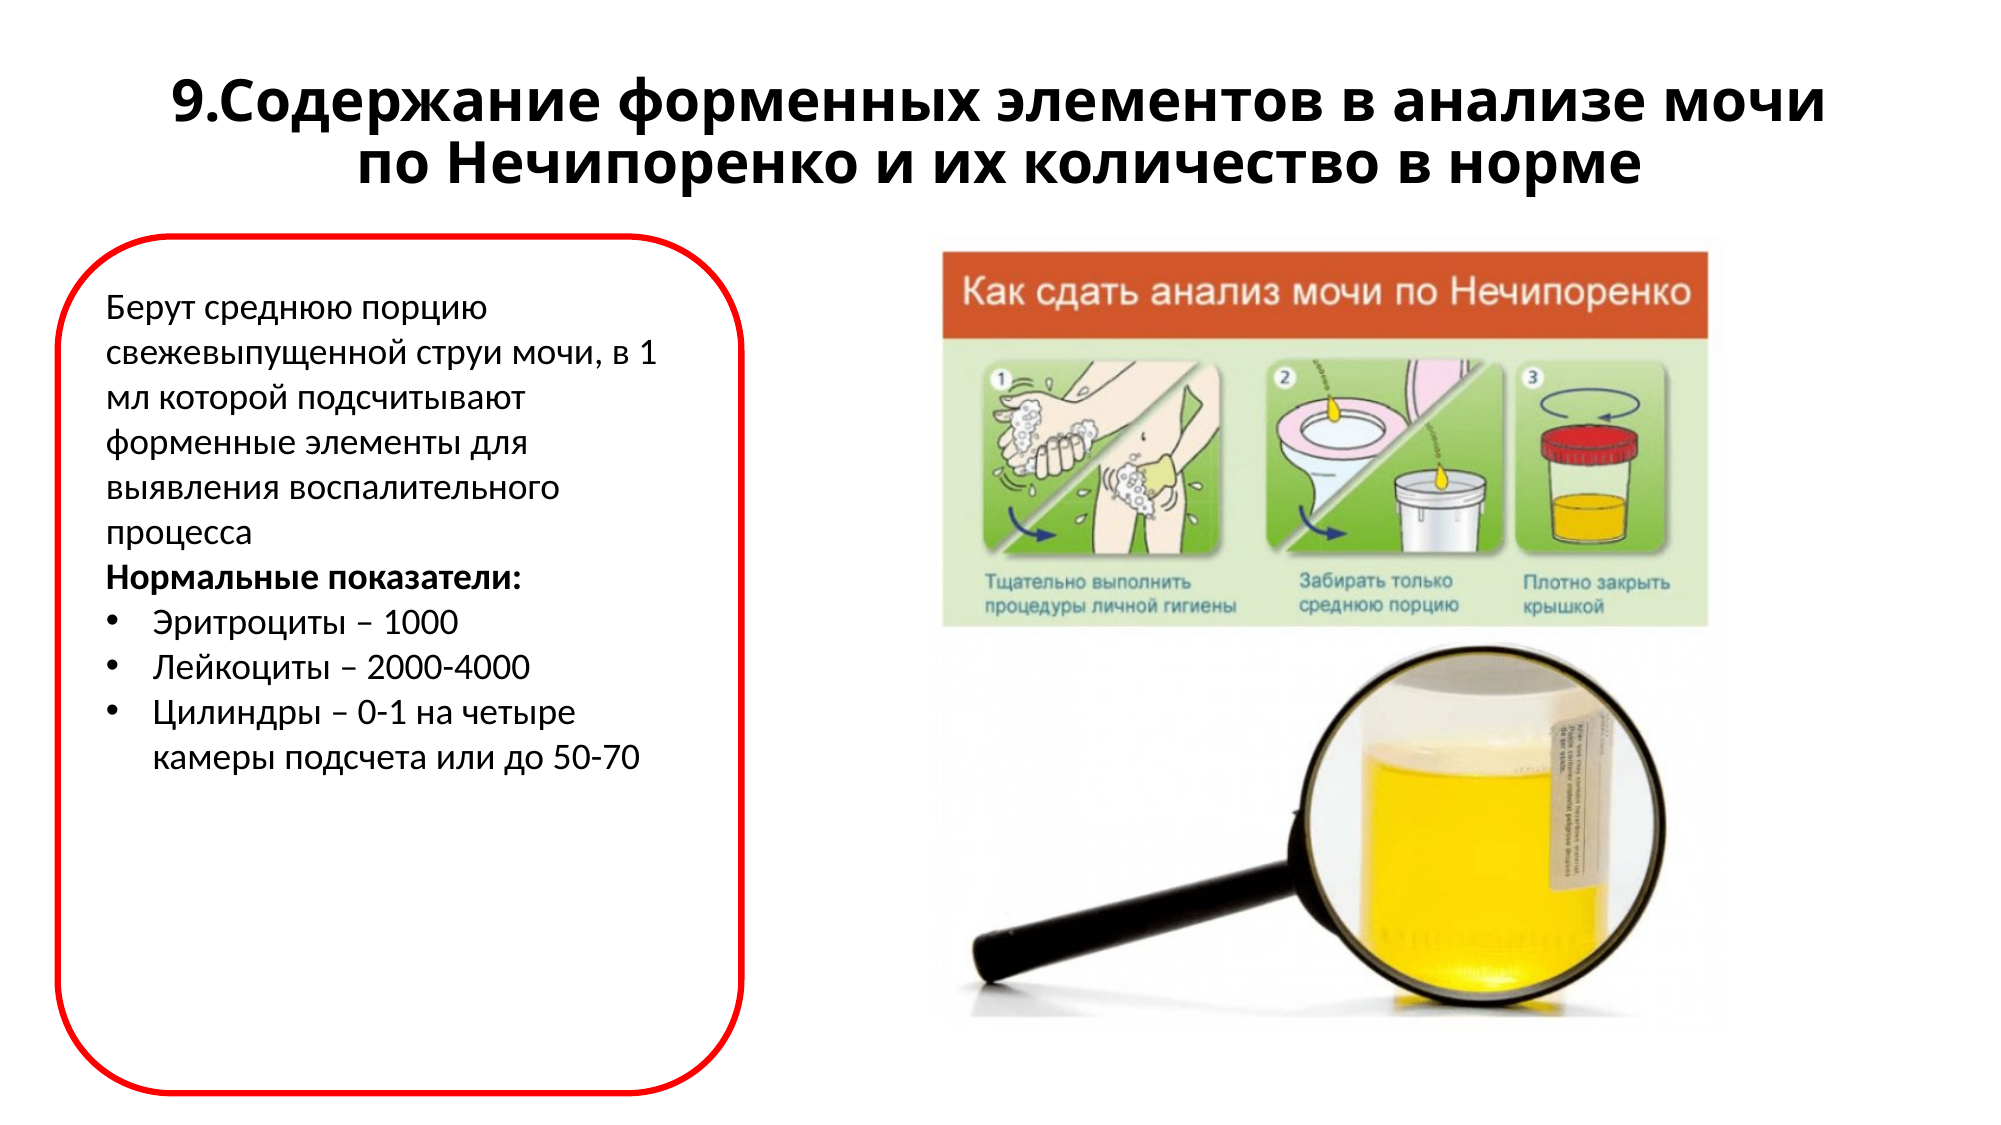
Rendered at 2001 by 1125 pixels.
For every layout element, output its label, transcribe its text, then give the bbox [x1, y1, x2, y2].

text_box Берут среднюю порцию свежевыпущенной струи мочи, в 1 мл которой подсчитывают форменные элементы для выявления воспалительного процесса Нормальные показатели: Эритроциты – 1000 Лейкоциты – 2000-4000 Цилиндры – 0-1 на четыре камеры подсчета или до 50-70 [56, 235, 743, 1095]
picture [927, 236, 1724, 1033]
title 9.Содержание форменных элементов в анализе мочи по Нечипоренко и их количество в норме [137, 59, 1863, 278]
